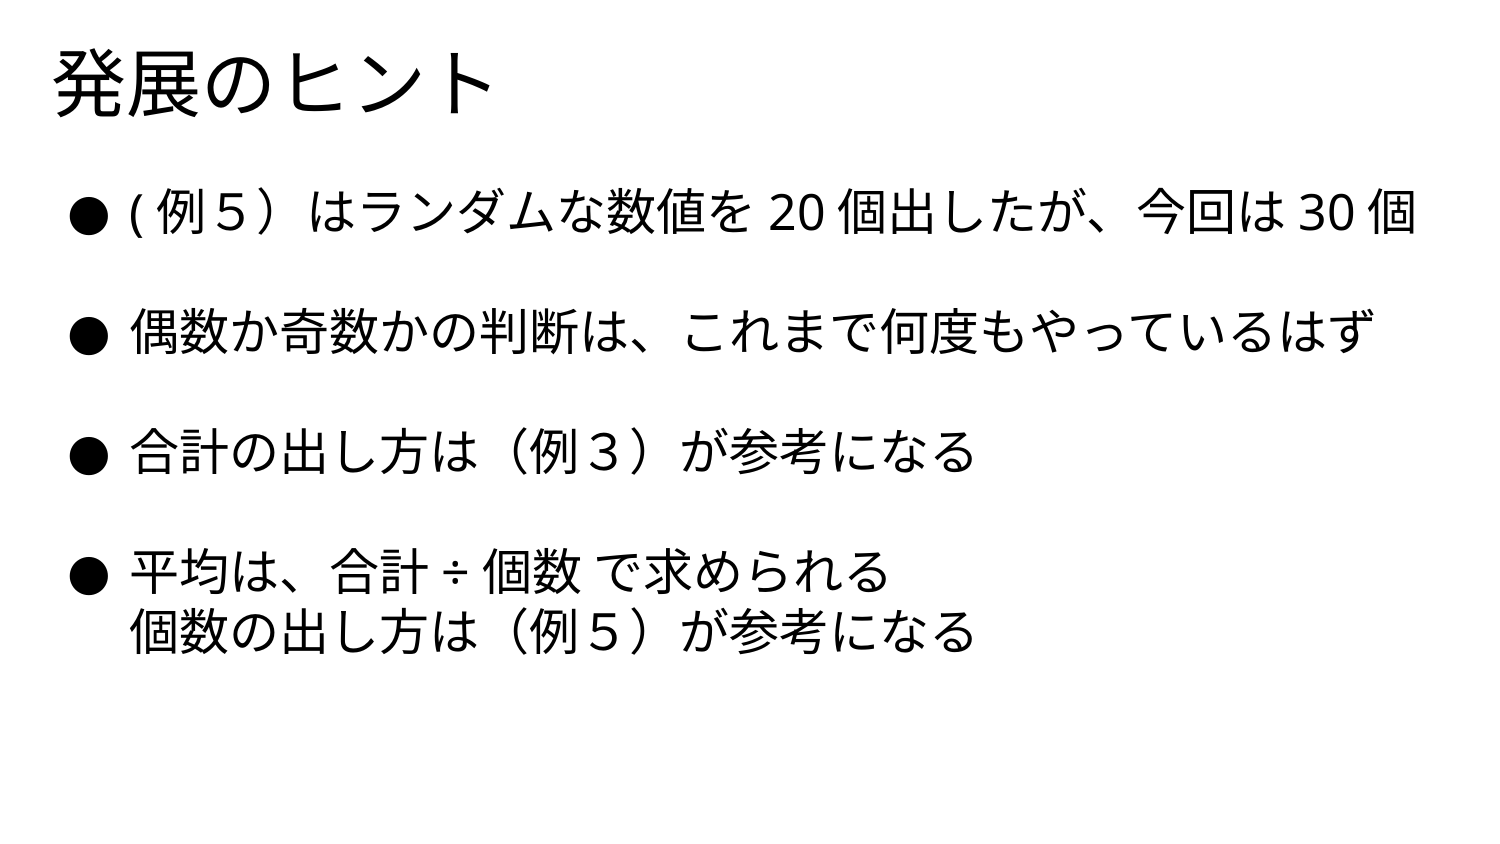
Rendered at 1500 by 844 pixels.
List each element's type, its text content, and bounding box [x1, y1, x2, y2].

title 発展のヒント [36, 21, 1435, 131]
text_box (例５）はランダムな数値を20個出したが、今回は30個 偶数か奇数かの判断は、これまで何度もやっているはず 合計の出し方は（例３）が参考になる 平均は、合計÷個数 で求められる 個数の出し方は（例５）が参考になる [39, 164, 1490, 681]
